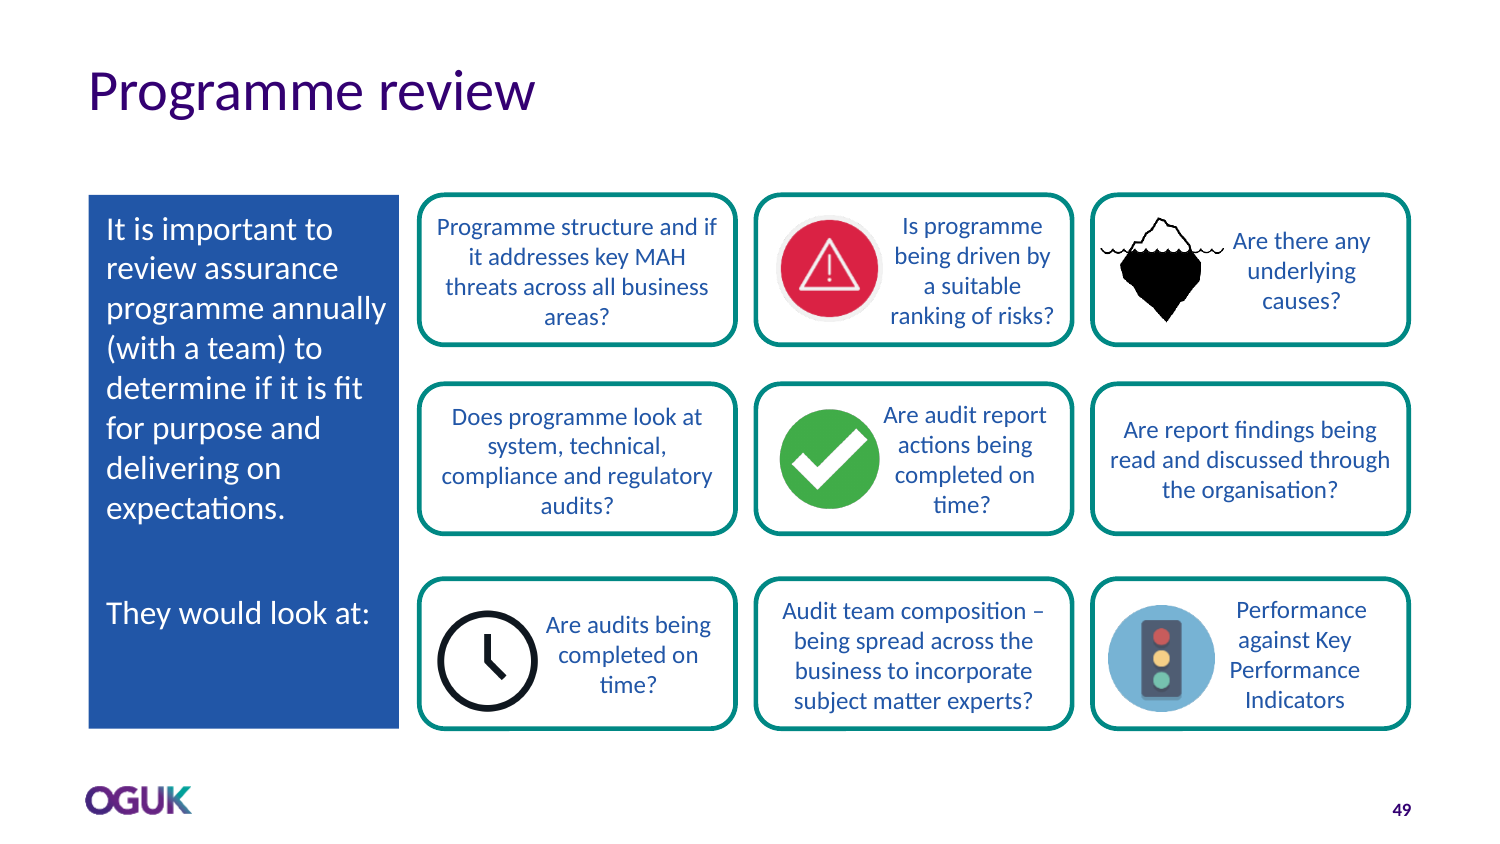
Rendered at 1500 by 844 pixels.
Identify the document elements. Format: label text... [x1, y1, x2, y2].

text_box Are audit report actions being completed on time? [754, 385, 770, 533]
picture [76, 778, 200, 822]
list It is important to review assurance programme annually (with a team) to determine if it is fit for purpose and delivering on expectations. They would look at: [88, 194, 399, 729]
picture [434, 607, 541, 715]
text_box Audit team composition – being spread across the business to incorporate subject matter experts? [754, 577, 1074, 730]
text_box Does programme look at system, technical, compliance and regulatory audits? [418, 382, 737, 535]
text_box Are there any underlying causes? [1091, 193, 1410, 346]
picture [776, 215, 883, 322]
picture [1098, 211, 1226, 339]
title Programme review [88, 38, 1412, 145]
text_box Performance against Key Performance Indicators [1091, 577, 1410, 730]
slide_number 49 [1352, 800, 1412, 818]
picture [1108, 605, 1215, 712]
picture [770, 382, 889, 536]
text_box Are audits being completed on time? [418, 577, 737, 730]
text_box Are audit report actions being completed on time? [889, 382, 1074, 535]
text_box Are report findings being read and discussed through the organisation? [1091, 382, 1410, 535]
text_box Programme structure and if it addresses key MAH threats across all business areas? [418, 193, 737, 346]
text_box Is programme being driven by a suitable ranking of risks? [754, 193, 1074, 346]
